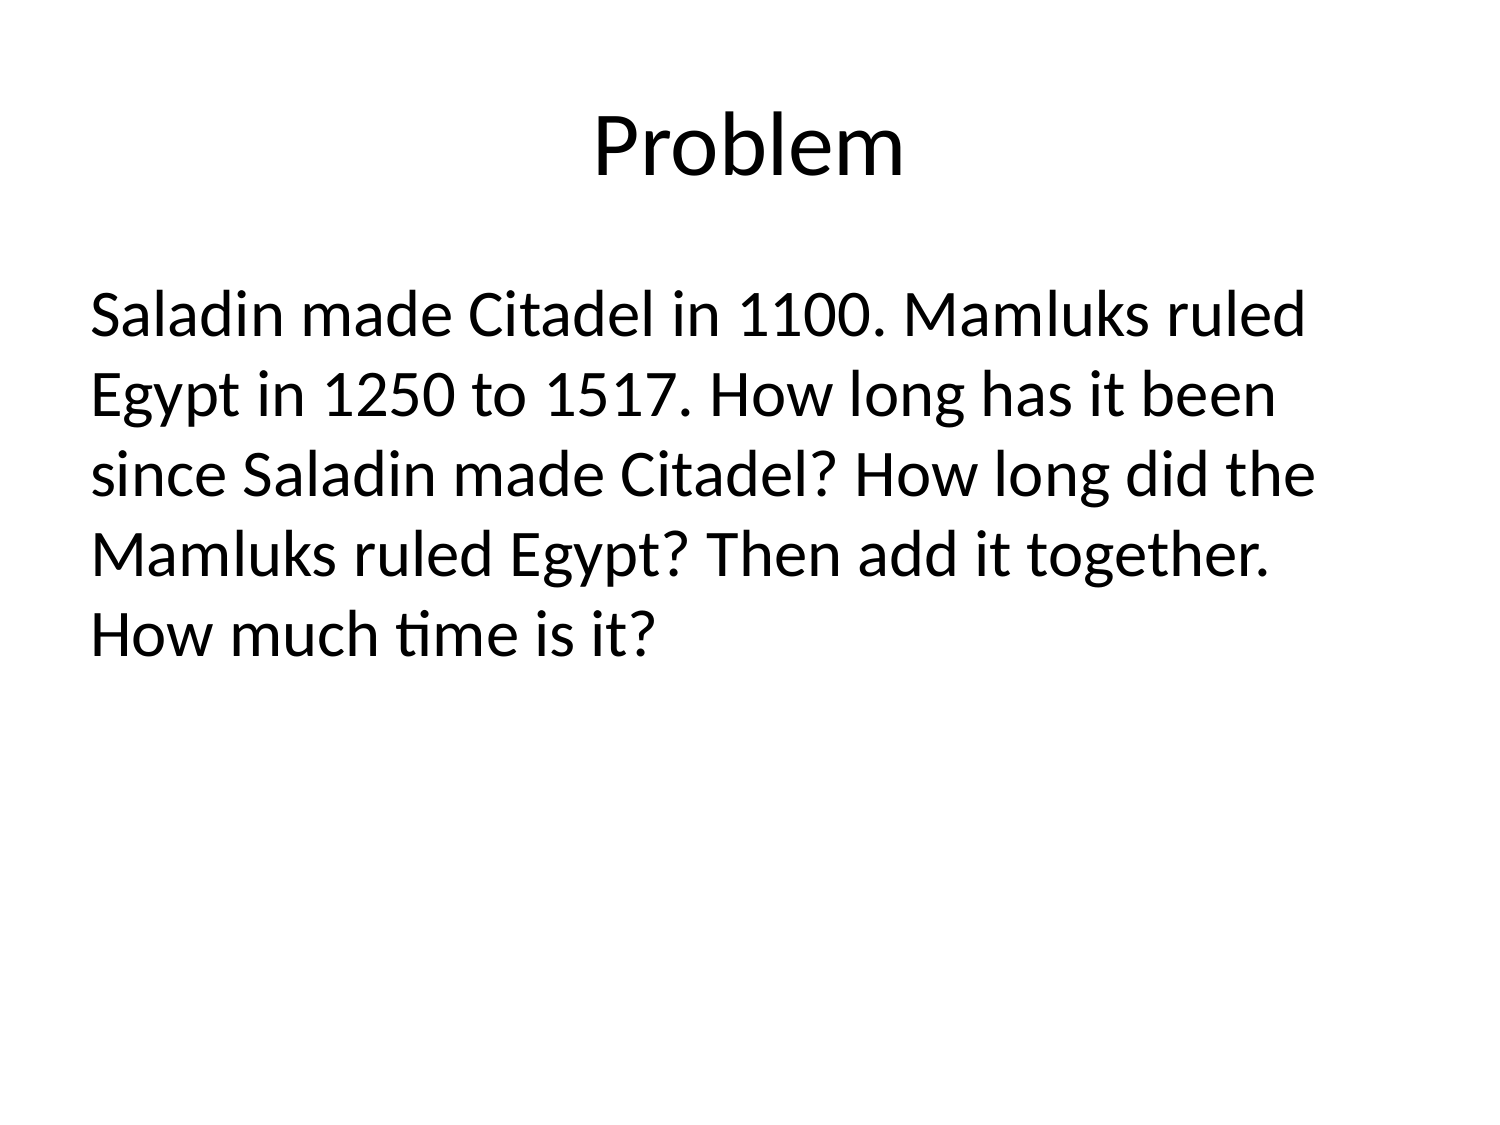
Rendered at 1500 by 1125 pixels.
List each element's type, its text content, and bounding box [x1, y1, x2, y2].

list Saladin made Citadel in 1100. Mamluks ruled Egypt in 1250 to 1517. How long has it been since Saladin made Citadel? How long did the Mamluks ruled Egypt? Then add it together. How much time is it? [75, 262, 1425, 1005]
title Problem [75, 45, 1425, 233]
